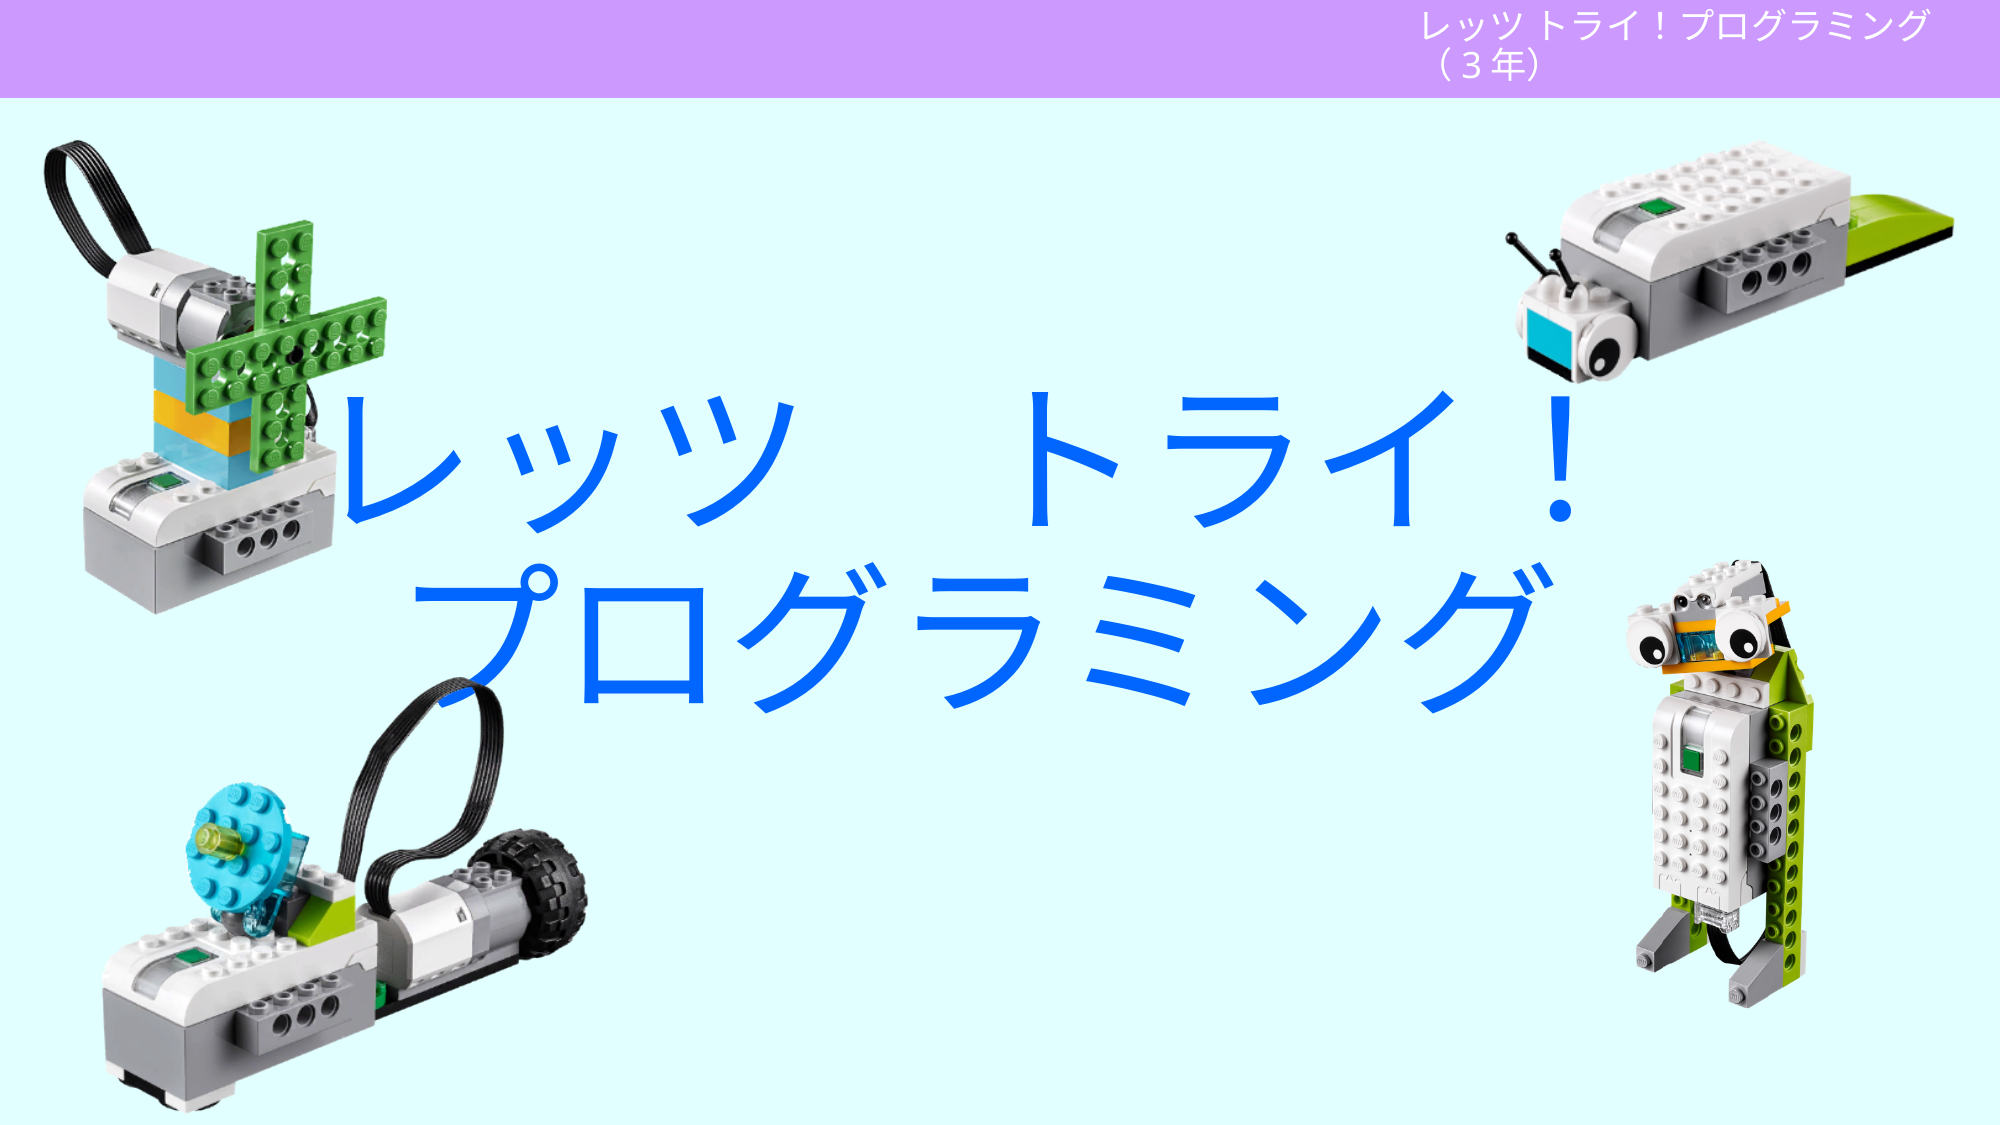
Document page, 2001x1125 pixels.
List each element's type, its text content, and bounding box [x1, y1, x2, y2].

picture [1483, 116, 1969, 404]
picture [1609, 550, 1822, 1009]
title レッツ トライ！ プログラミング [240, 370, 1716, 795]
picture [25, 130, 397, 626]
picture [93, 666, 597, 1125]
